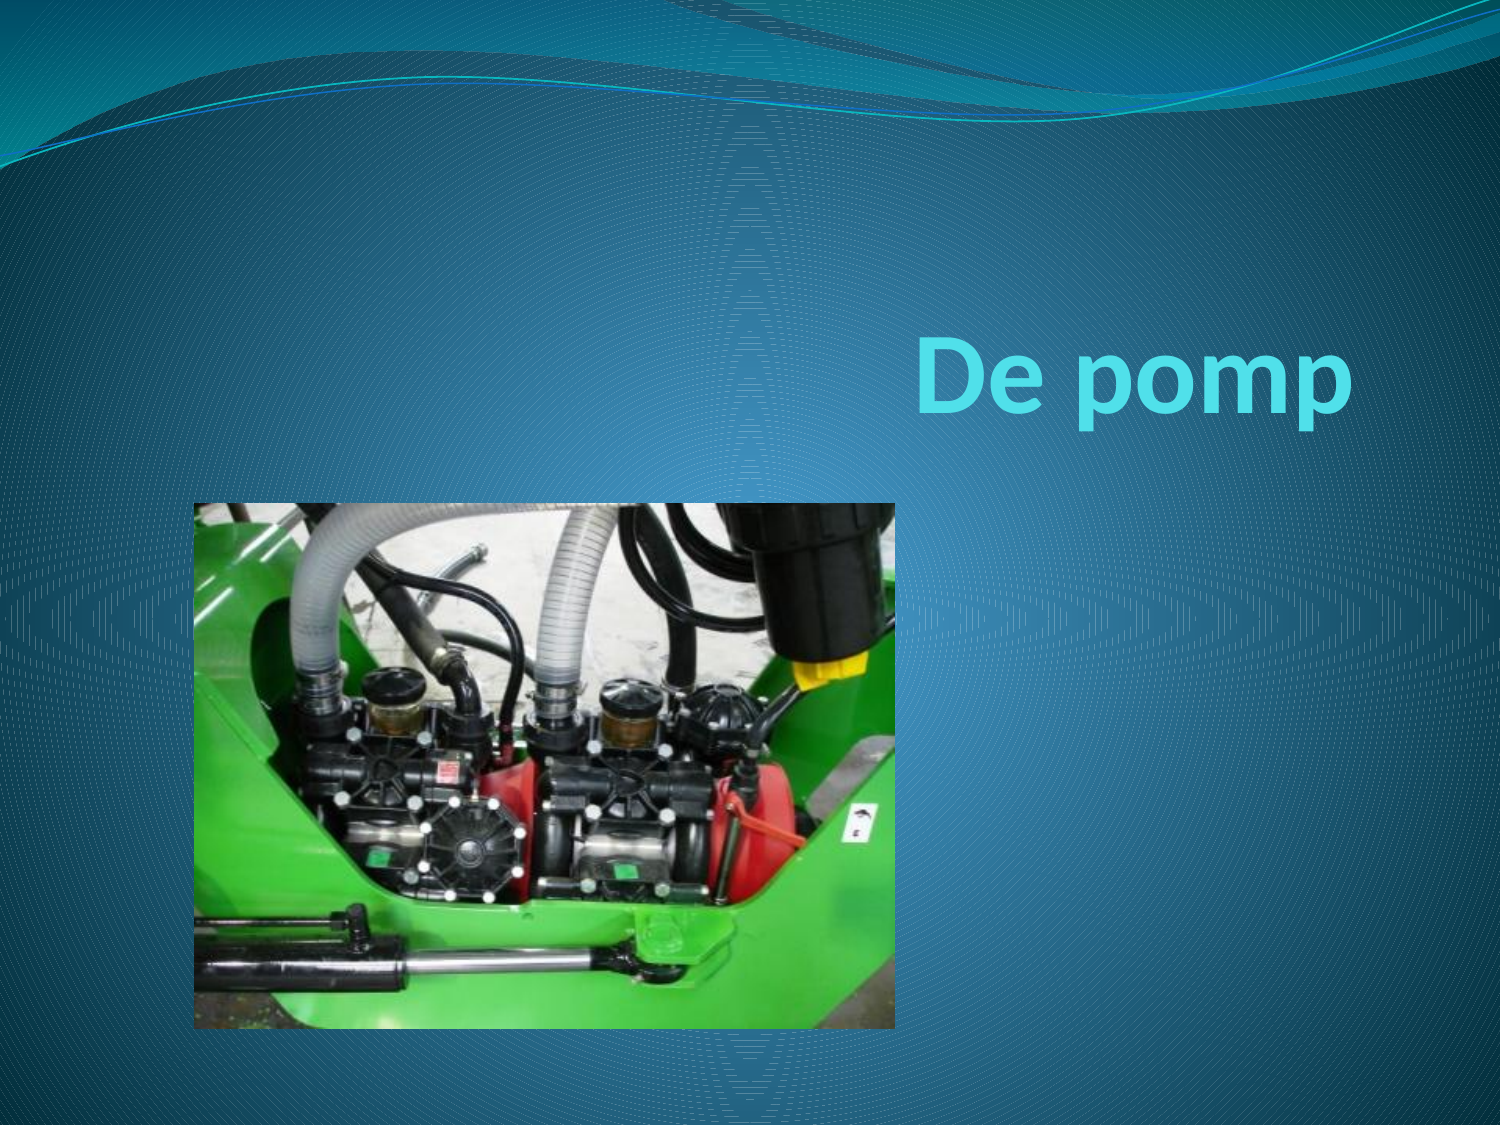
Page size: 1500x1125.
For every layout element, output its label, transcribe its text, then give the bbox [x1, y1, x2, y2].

picture [194, 503, 896, 1029]
title De pomp [70, 137, 1359, 438]
